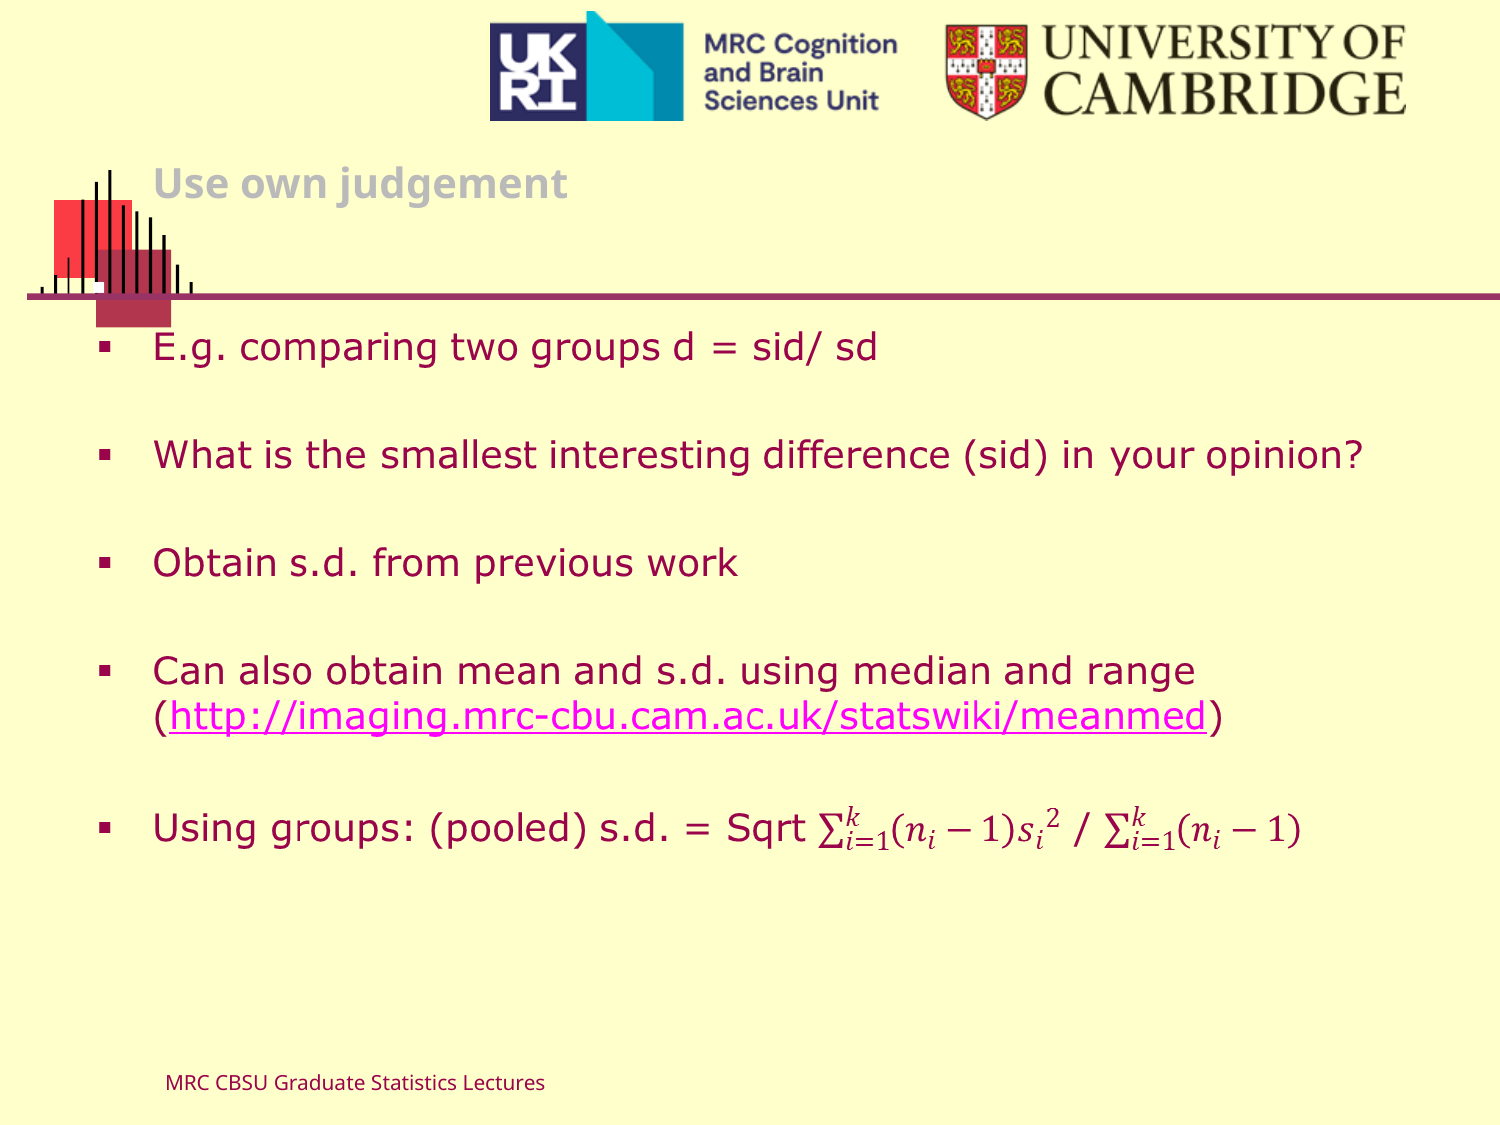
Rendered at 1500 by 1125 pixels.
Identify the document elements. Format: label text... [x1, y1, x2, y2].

list [75, 262, 1425, 1038]
title Use own judgement [137, 137, 988, 233]
picture [490, 11, 1406, 121]
footer MRC CBSU Graduate Statistics Lectures [149, 1062, 988, 1101]
